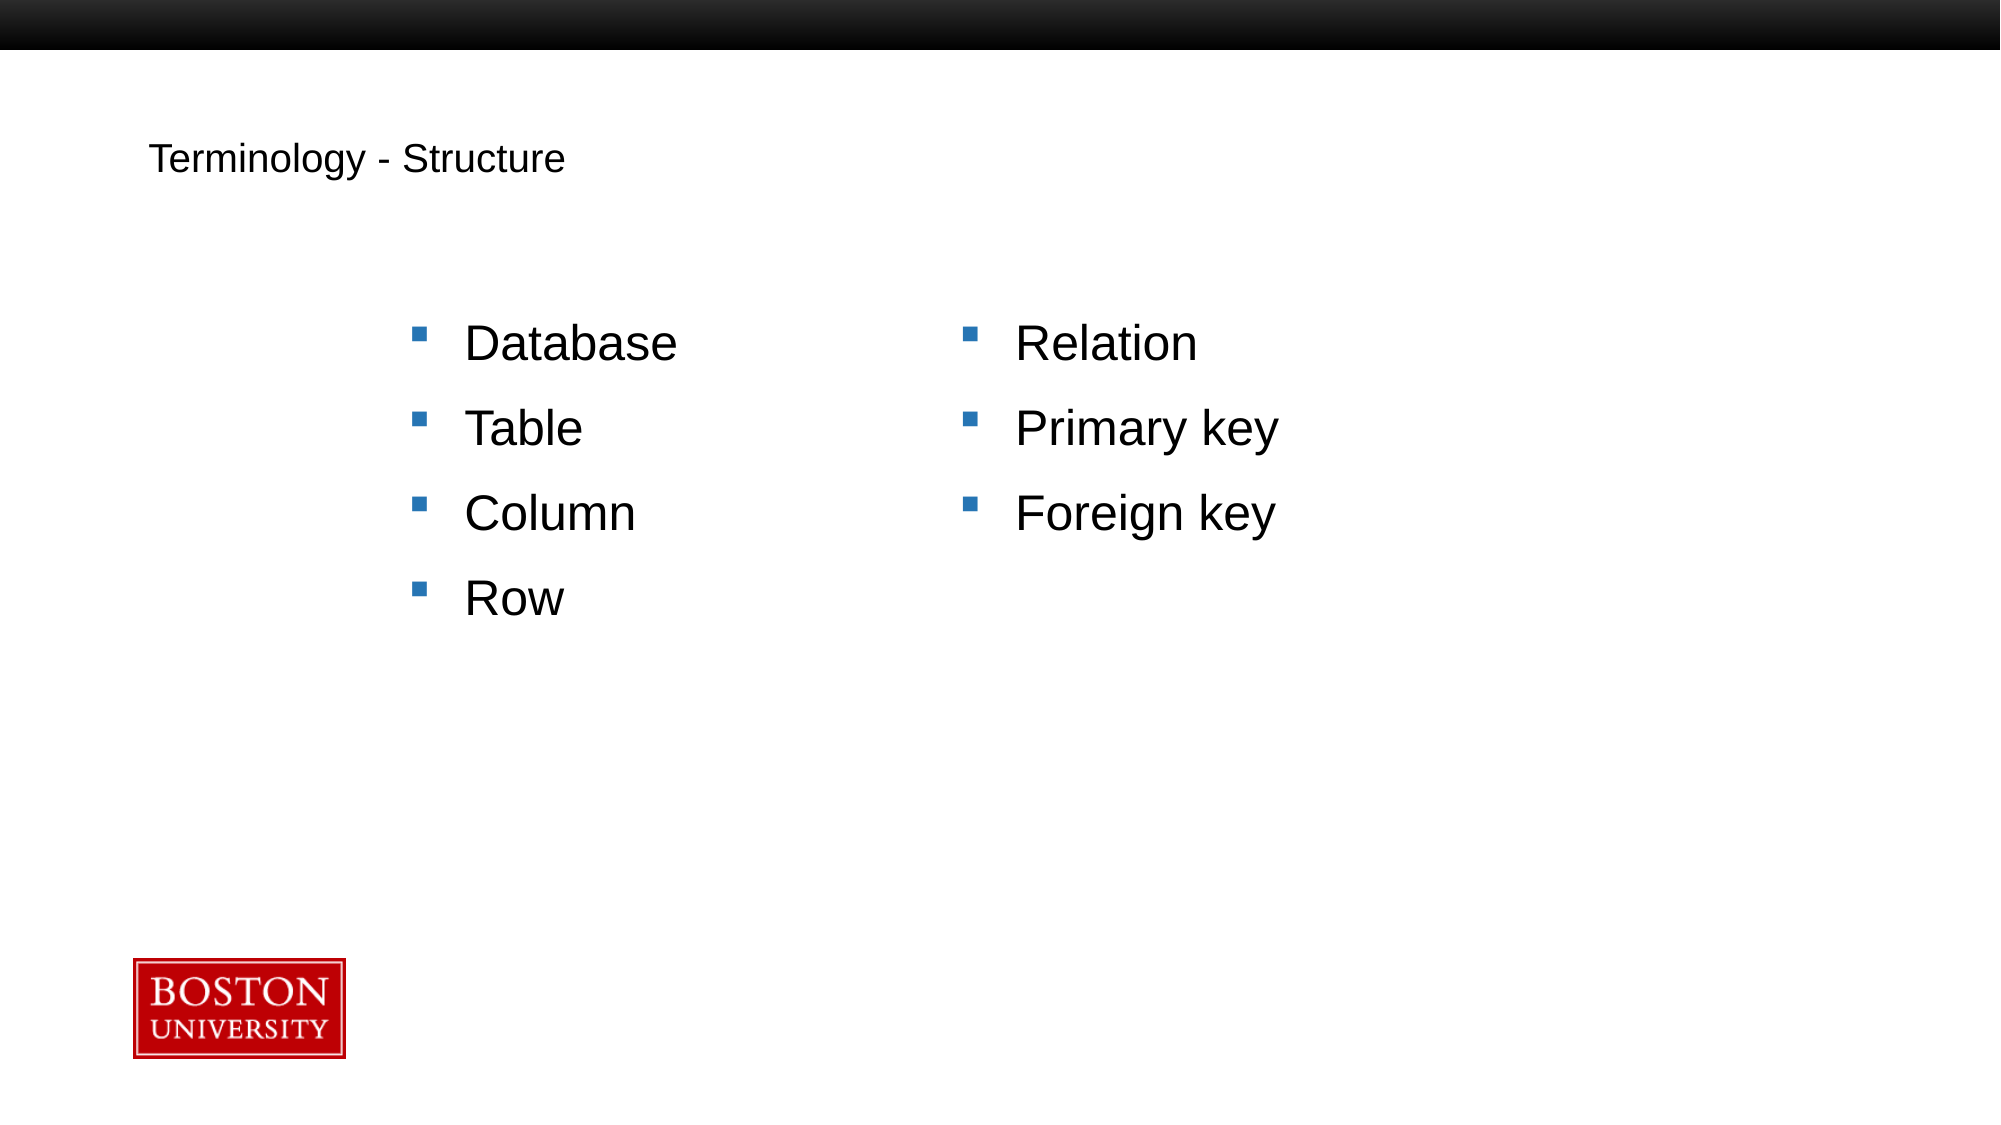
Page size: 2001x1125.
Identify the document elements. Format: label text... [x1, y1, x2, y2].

title Terminology - Structure [133, 125, 1867, 238]
list Database Table Column Row Relation Primary key Foreign key [393, 303, 1525, 868]
picture [133, 958, 346, 1059]
